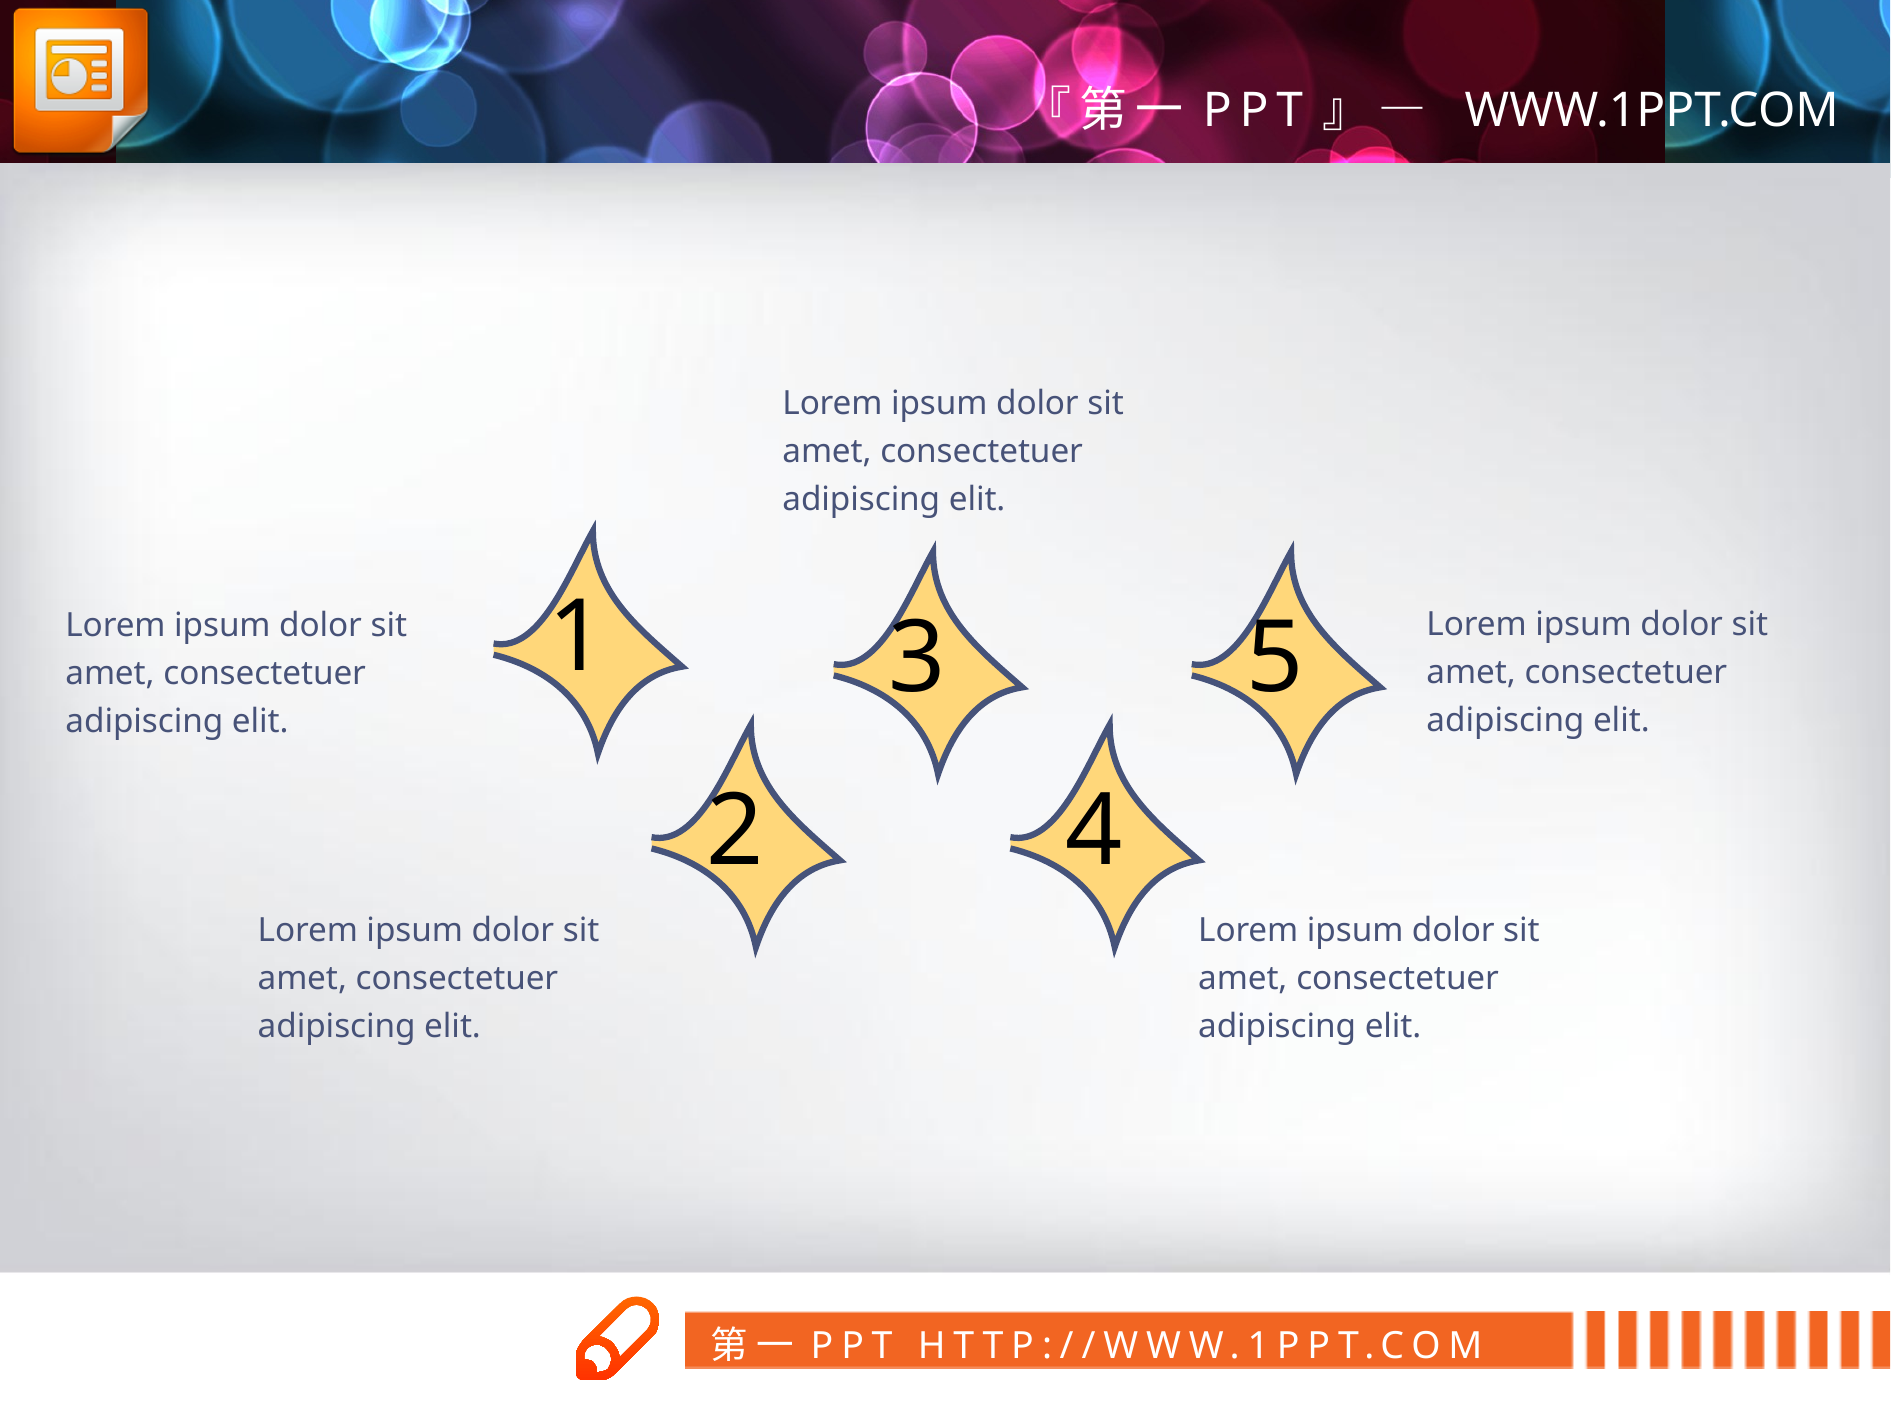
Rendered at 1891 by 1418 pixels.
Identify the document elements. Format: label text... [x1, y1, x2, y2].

picture [0, 0, 1891, 1275]
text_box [493, 530, 683, 754]
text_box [1010, 724, 1200, 948]
picture [685, 1311, 1891, 1369]
text_box Lorem ipsum dolor sit amet, consectetuer adipiscing elit. [776, 366, 1186, 523]
text_box Lorem ipsum dolor sit amet, consectetuer adipiscing elit. [59, 588, 469, 745]
text_box Lorem ipsum dolor sit amet, consectetuer adipiscing elit. [1191, 894, 1602, 1051]
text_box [1191, 551, 1381, 775]
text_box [833, 551, 1023, 775]
text_box Lorem ipsum dolor sit amet, consectetuer adipiscing elit. [1420, 588, 1830, 745]
text_box Lorem ipsum dolor sit amet, consectetuer adipiscing elit. [251, 894, 662, 1051]
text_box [651, 724, 841, 948]
